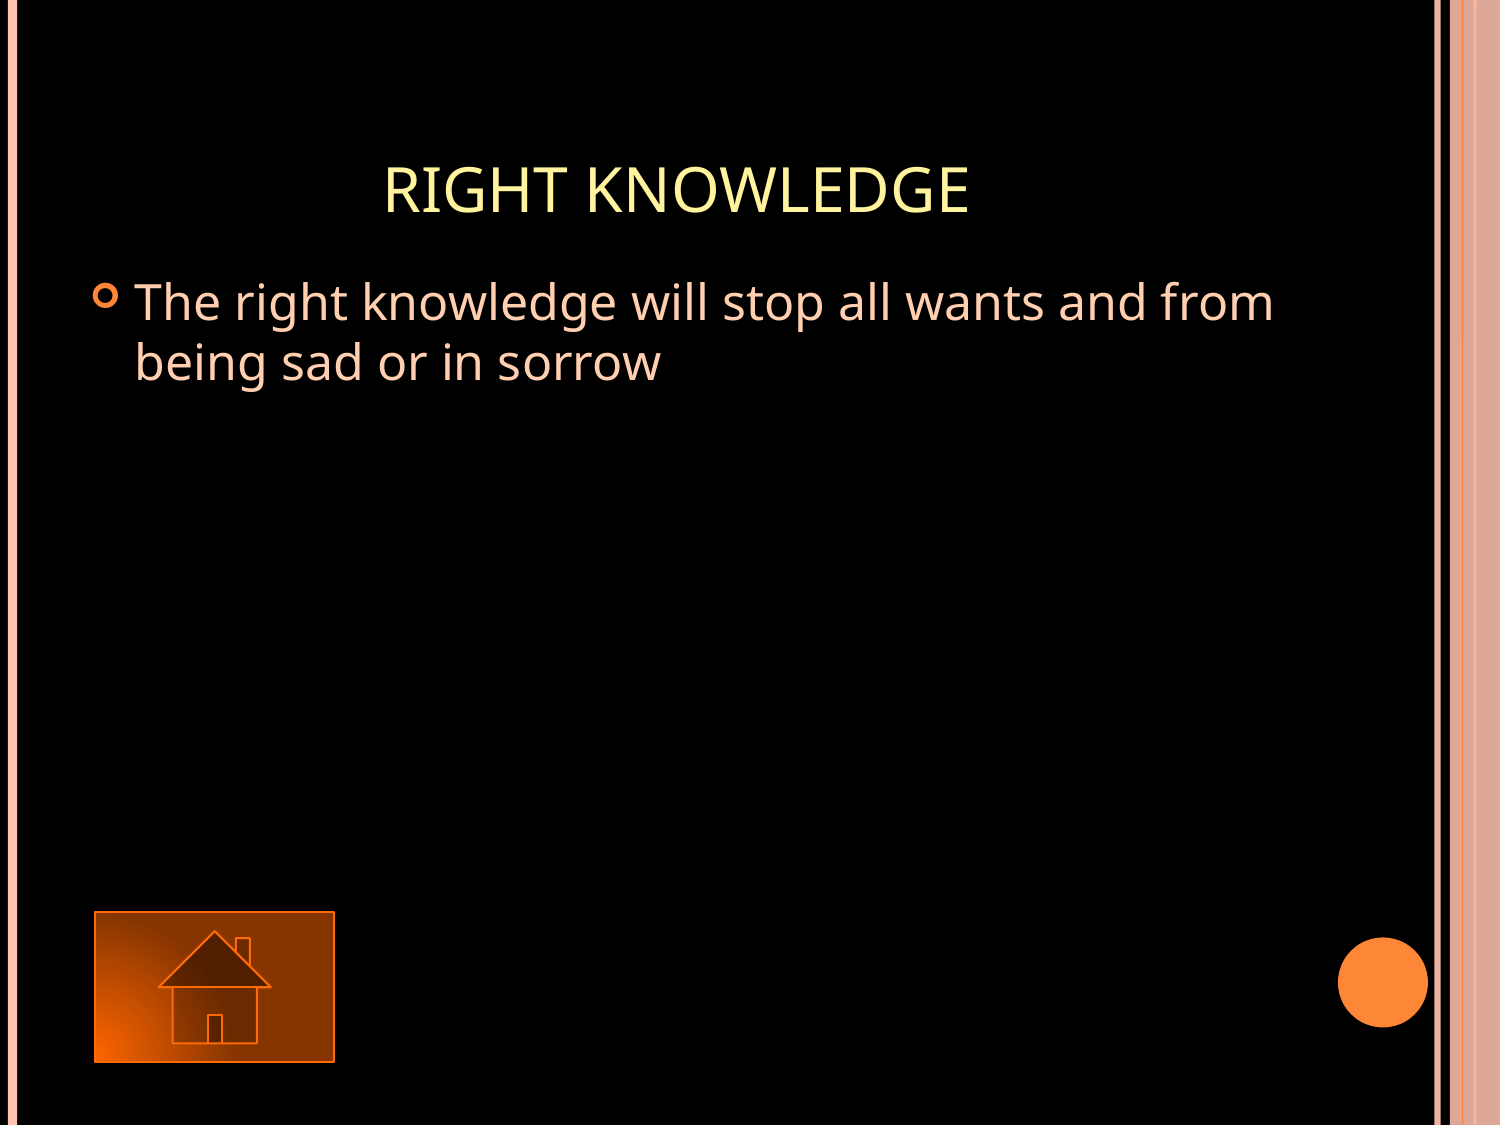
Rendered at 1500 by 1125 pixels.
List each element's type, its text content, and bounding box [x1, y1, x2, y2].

list The right knowledge will stop all wants and from being sad or in sorrow [75, 262, 1300, 1062]
text_box [94, 911, 335, 1063]
title Right Knowledge [75, 45, 1300, 233]
